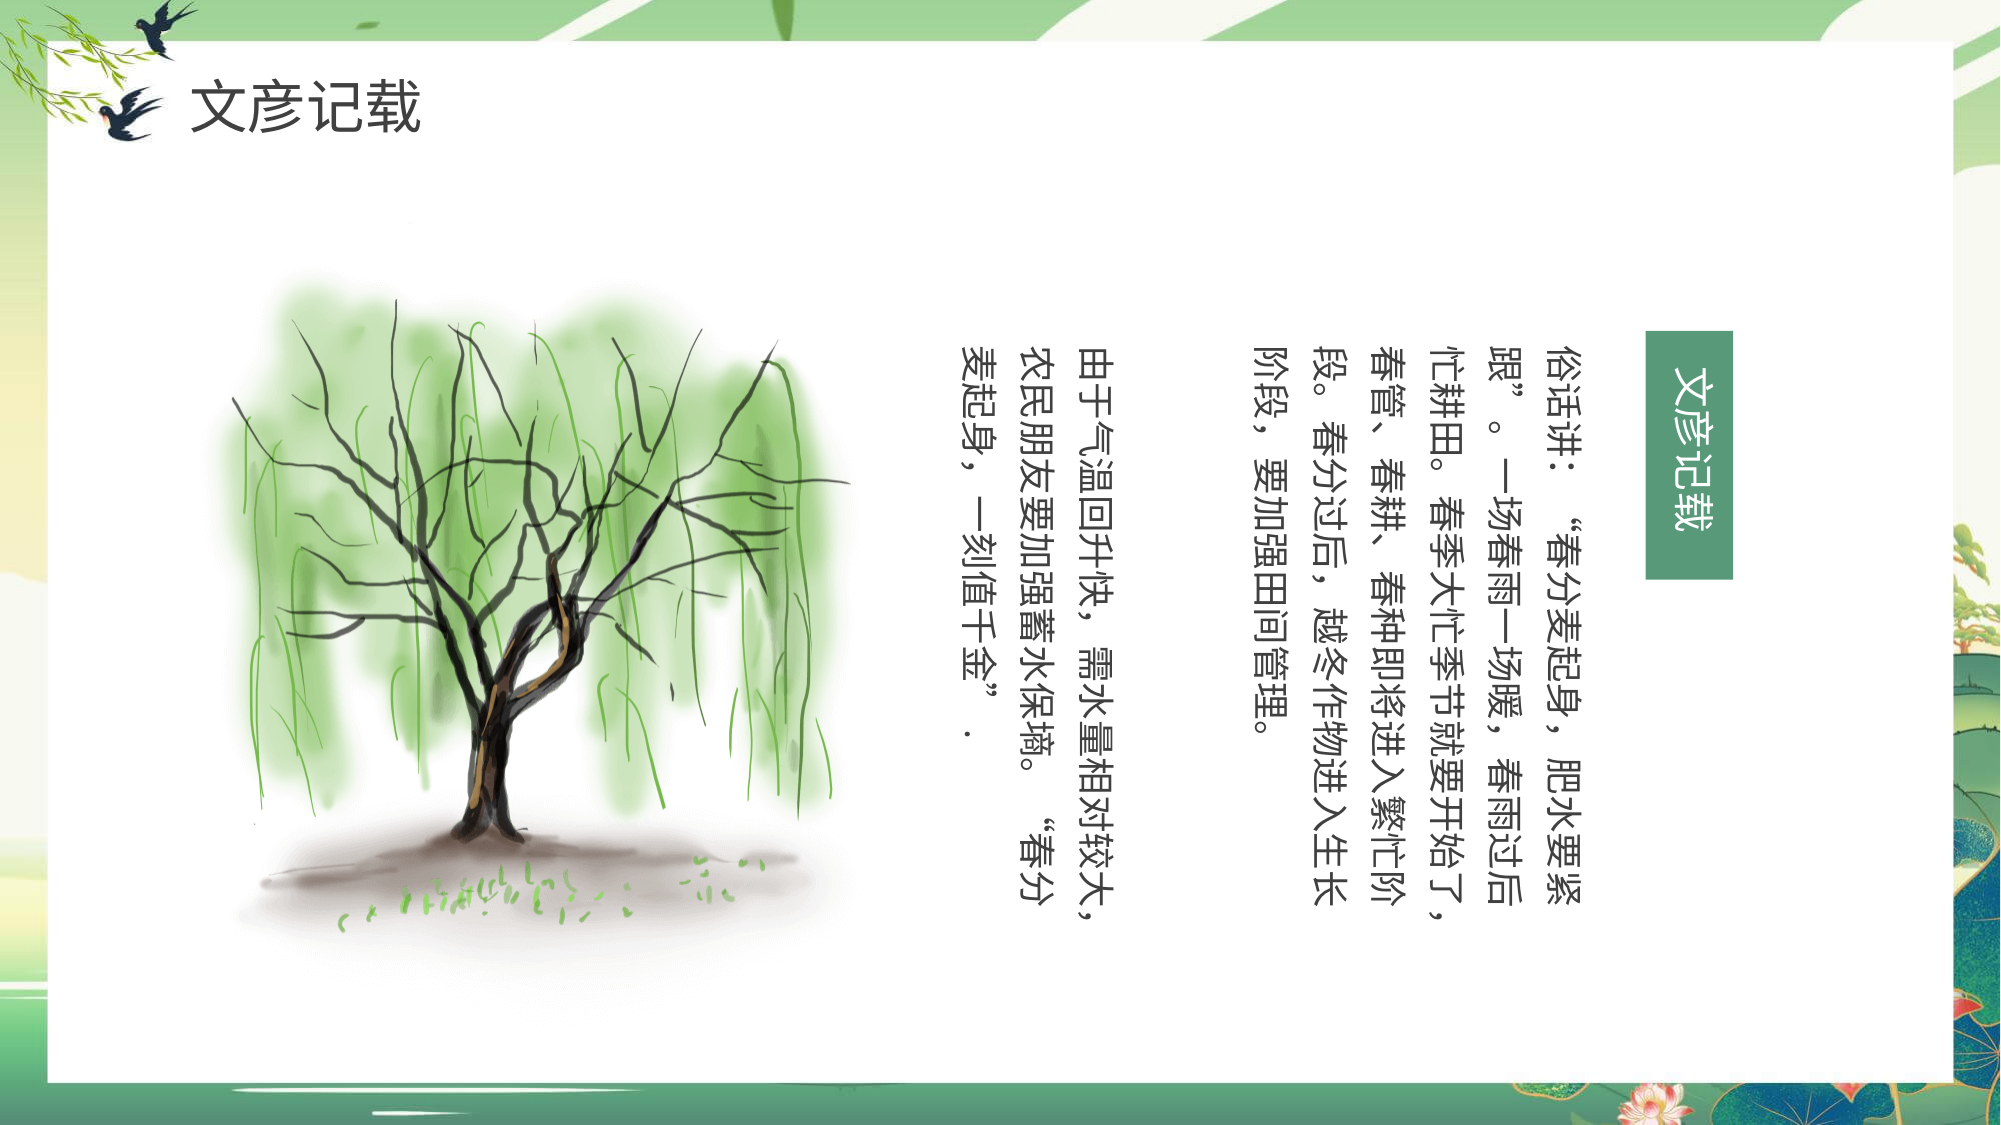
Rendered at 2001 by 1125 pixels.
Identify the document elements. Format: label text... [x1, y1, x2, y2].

text_box 文彦记载 [1646, 351, 1728, 557]
text_box [1645, 330, 1734, 581]
text_box 俗话讲：“春分麦起身，肥水要紧跟”。一场春雨一场暖，春雨过后忙耕田。春季大忙季节就要开始了，春管、春耕、春种即将进入繁忙阶段。春分过后，越冬作物进入生长阶段，要加强田间管理。 由于气温回升快，需水量相对较大，农民朋友要加强蓄水保墒。“春分麦起身，一刻值千金”. [987, 330, 1609, 944]
text_box 文彦记载 [174, 62, 477, 148]
picture [0, 0, 2001, 1125]
